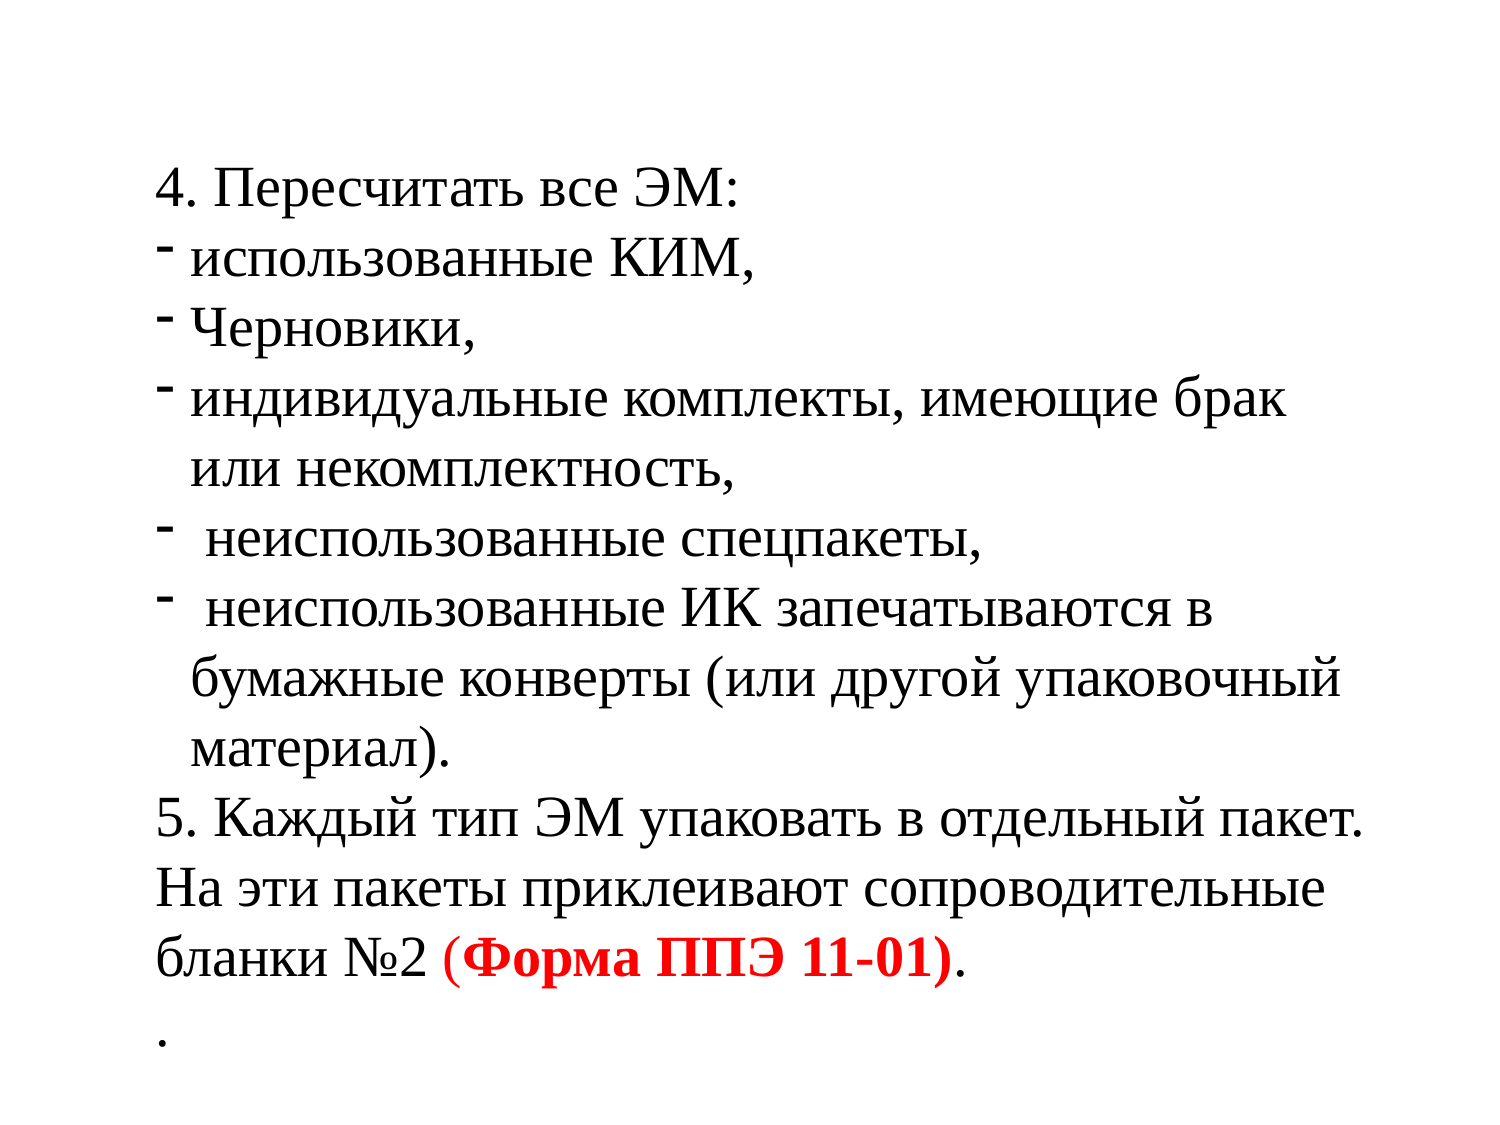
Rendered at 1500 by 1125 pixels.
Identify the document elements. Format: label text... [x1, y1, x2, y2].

text_box 4. Пересчитать все ЭМ: использованные КИМ, Черновики, индивидуальные комплекты, имеющие брак или некомплектность, неиспользованные спецпакеты, неиспользованные ИК запечатываются в бумажные конверты (или другой упаковочный материал). 5. Каждый тип ЭМ упаковать в отдельный пакет. На эти пакеты приклеивают сопроводительные бланки №2 (Форма ППЭ 11-01). . [140, 140, 1405, 1066]
